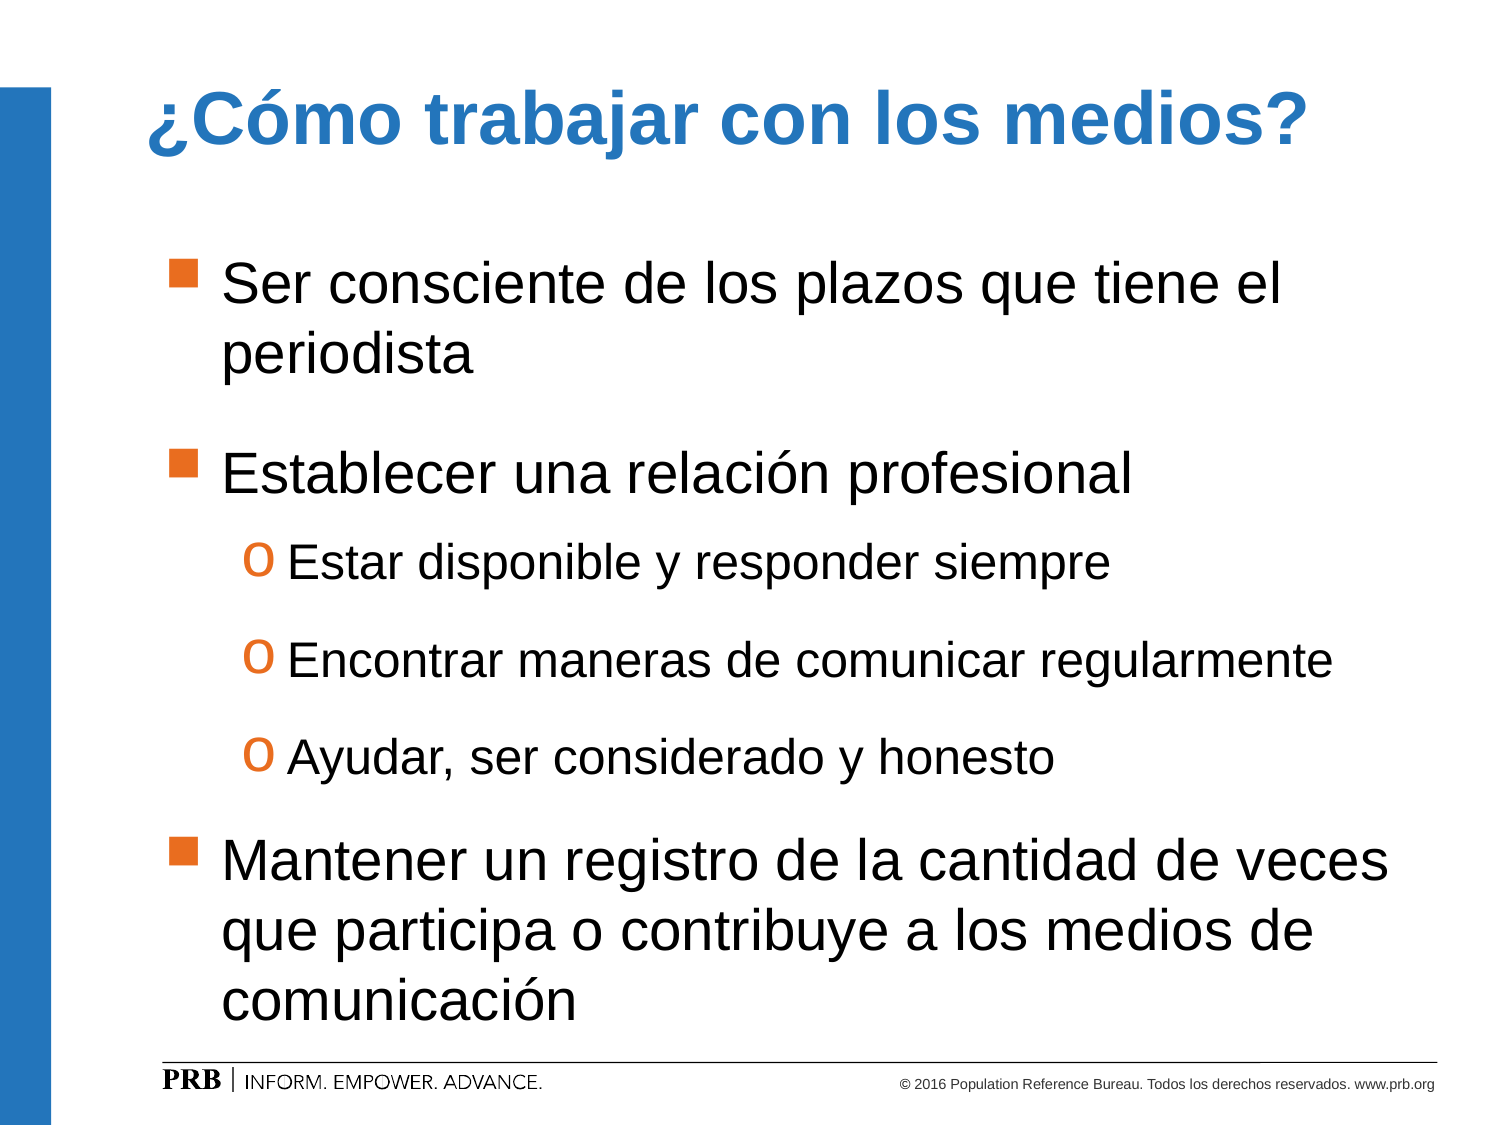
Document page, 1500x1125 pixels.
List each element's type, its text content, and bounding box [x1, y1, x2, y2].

list Ser consciente de los plazos que tiene el periodista Establecer una relación profesional Estar disponible y responder siempre Encontrar maneras de comunicar regularmente Ayudar, ser considerado y honesto Mantener un registro de la cantidad de veces que participa o contribuye a los medios de comunicación [150, 237, 1418, 1025]
title ¿Cómo trabajar con los medios? [130, 62, 1400, 225]
